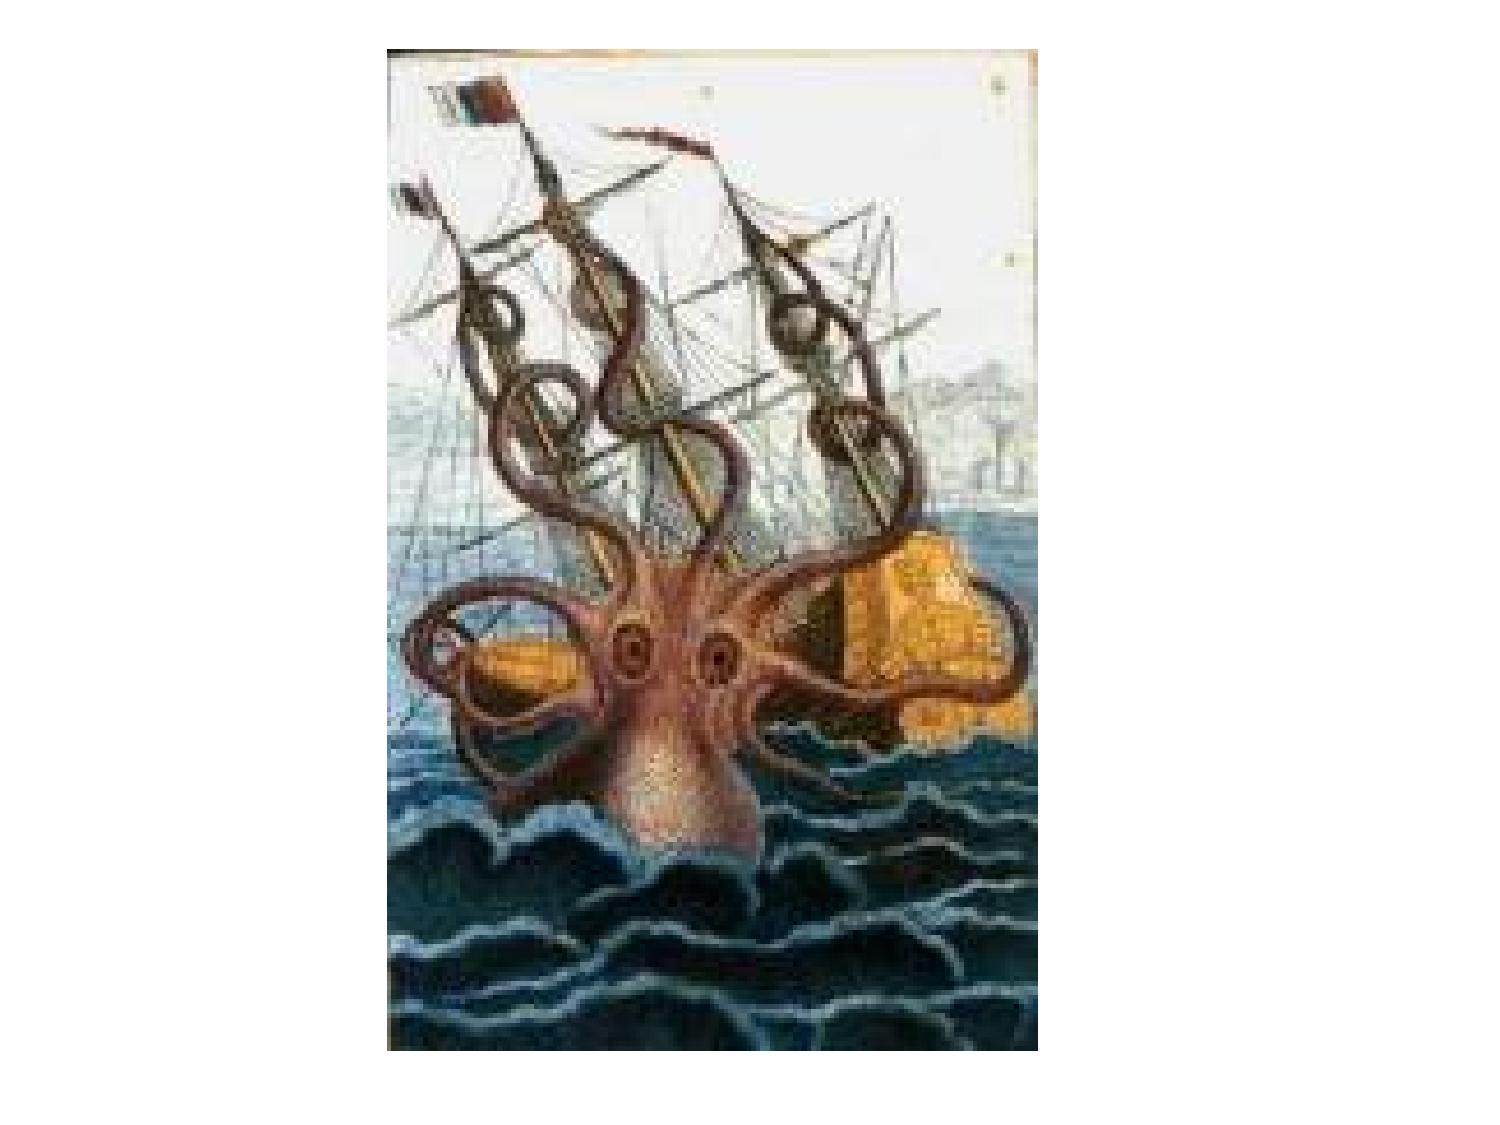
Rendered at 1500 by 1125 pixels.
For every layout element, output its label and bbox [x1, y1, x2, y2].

picture [387, 49, 1038, 1051]
